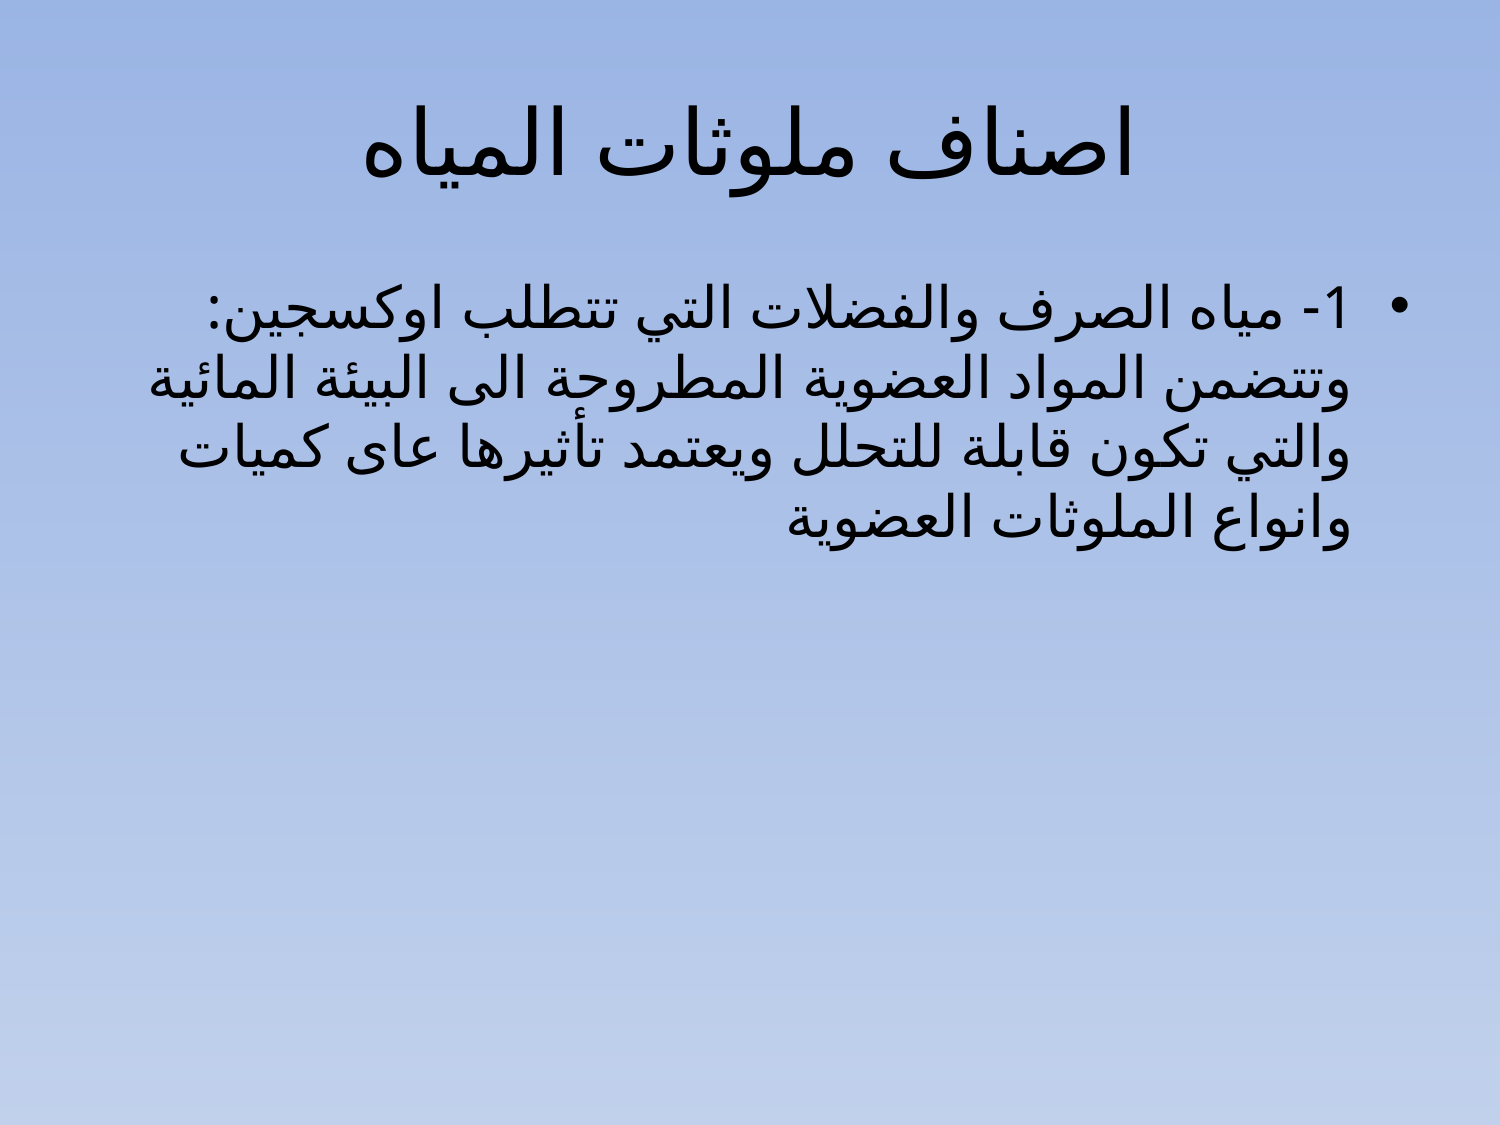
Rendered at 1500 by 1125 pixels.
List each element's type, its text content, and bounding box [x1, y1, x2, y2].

list 1- مياه الصرف والفضلات التي تتطلب اوكسجين: وتتضمن المواد العضوية المطروحة الى البيئة المائية والتي تكون قابلة للتحلل ويعتمد تأثيرها عاى كميات وانواع الملوثات العضوية [75, 262, 1425, 1005]
title اصناف ملوثات المياه [75, 45, 1425, 233]
